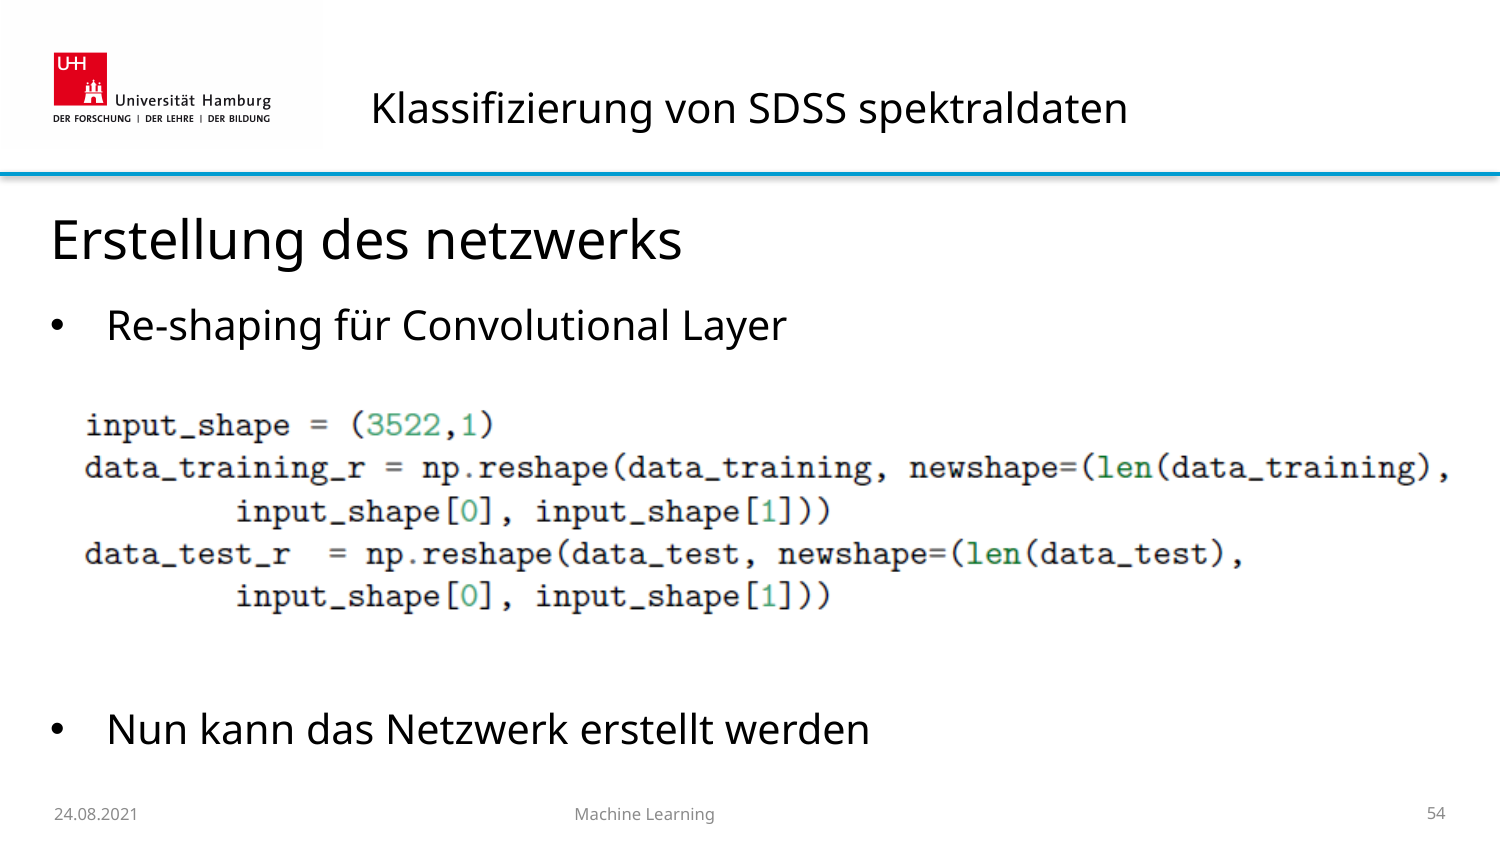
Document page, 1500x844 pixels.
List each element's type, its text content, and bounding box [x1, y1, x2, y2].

list Erstellung des netzwerks [35, 197, 1406, 281]
footer Machine Learning [273, 788, 1016, 833]
list Re-shaping für Convolutional Layer Nun kann das Netzwerk erstellt werden [35, 291, 1140, 765]
picture [74, 398, 1460, 630]
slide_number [54, 788, 210, 833]
slide_number 54 [1361, 788, 1446, 833]
picture [1, 0, 323, 149]
title Klassifizierung von SDSS spektraldaten [275, 91, 1225, 122]
